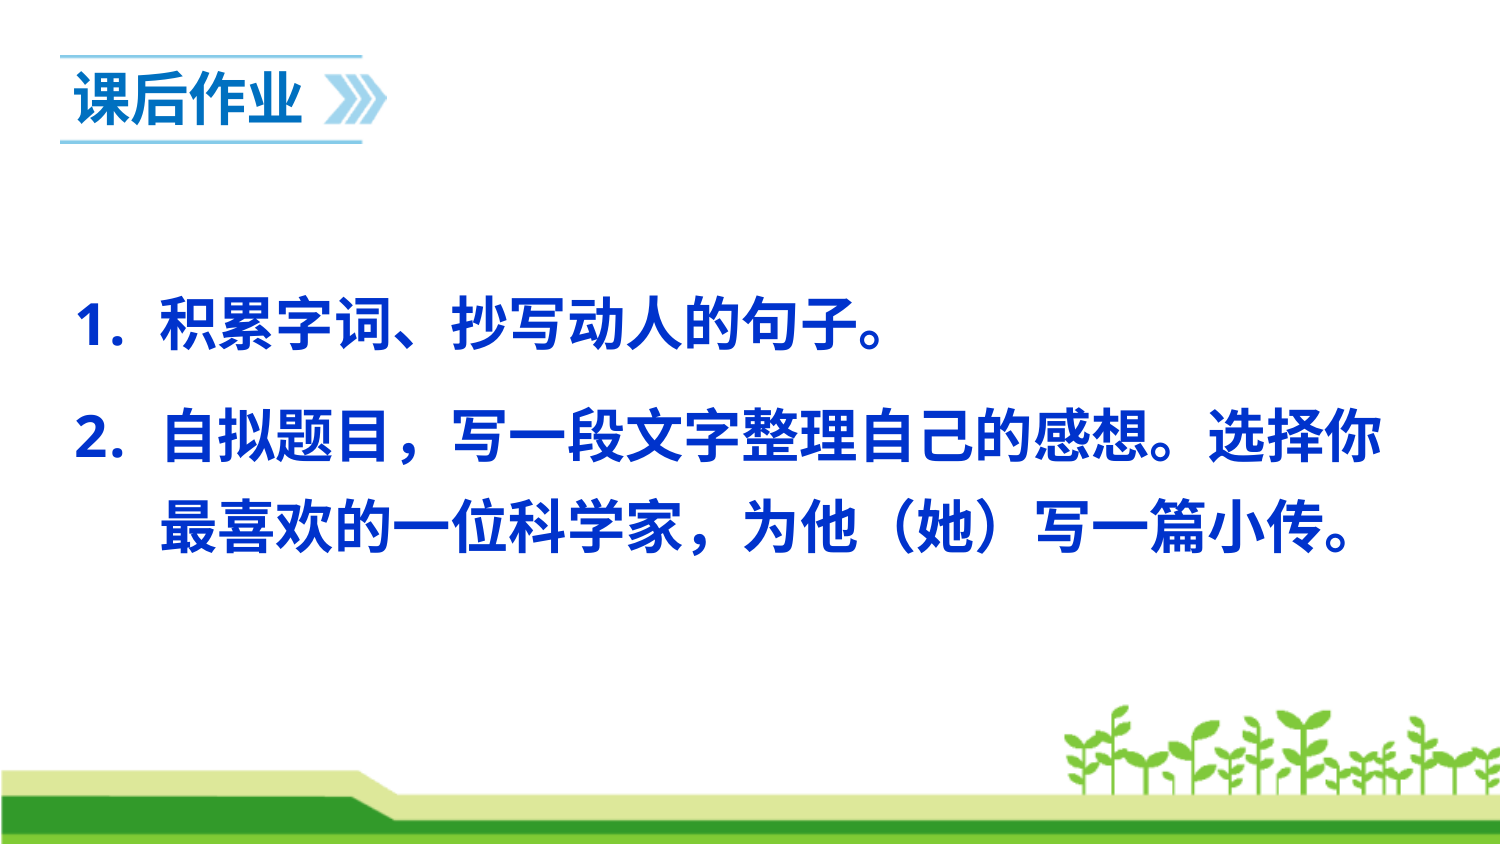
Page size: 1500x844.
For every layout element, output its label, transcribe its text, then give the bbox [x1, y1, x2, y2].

picture [0, 0, 1500, 844]
text_box 积累字词、抄写动人的句子。 自拟题目，写一段文字整理自己的感想。选择你最喜欢的一位科学家，为他（她）写一篇小传。 [60, 258, 1427, 568]
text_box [47, 54, 387, 145]
